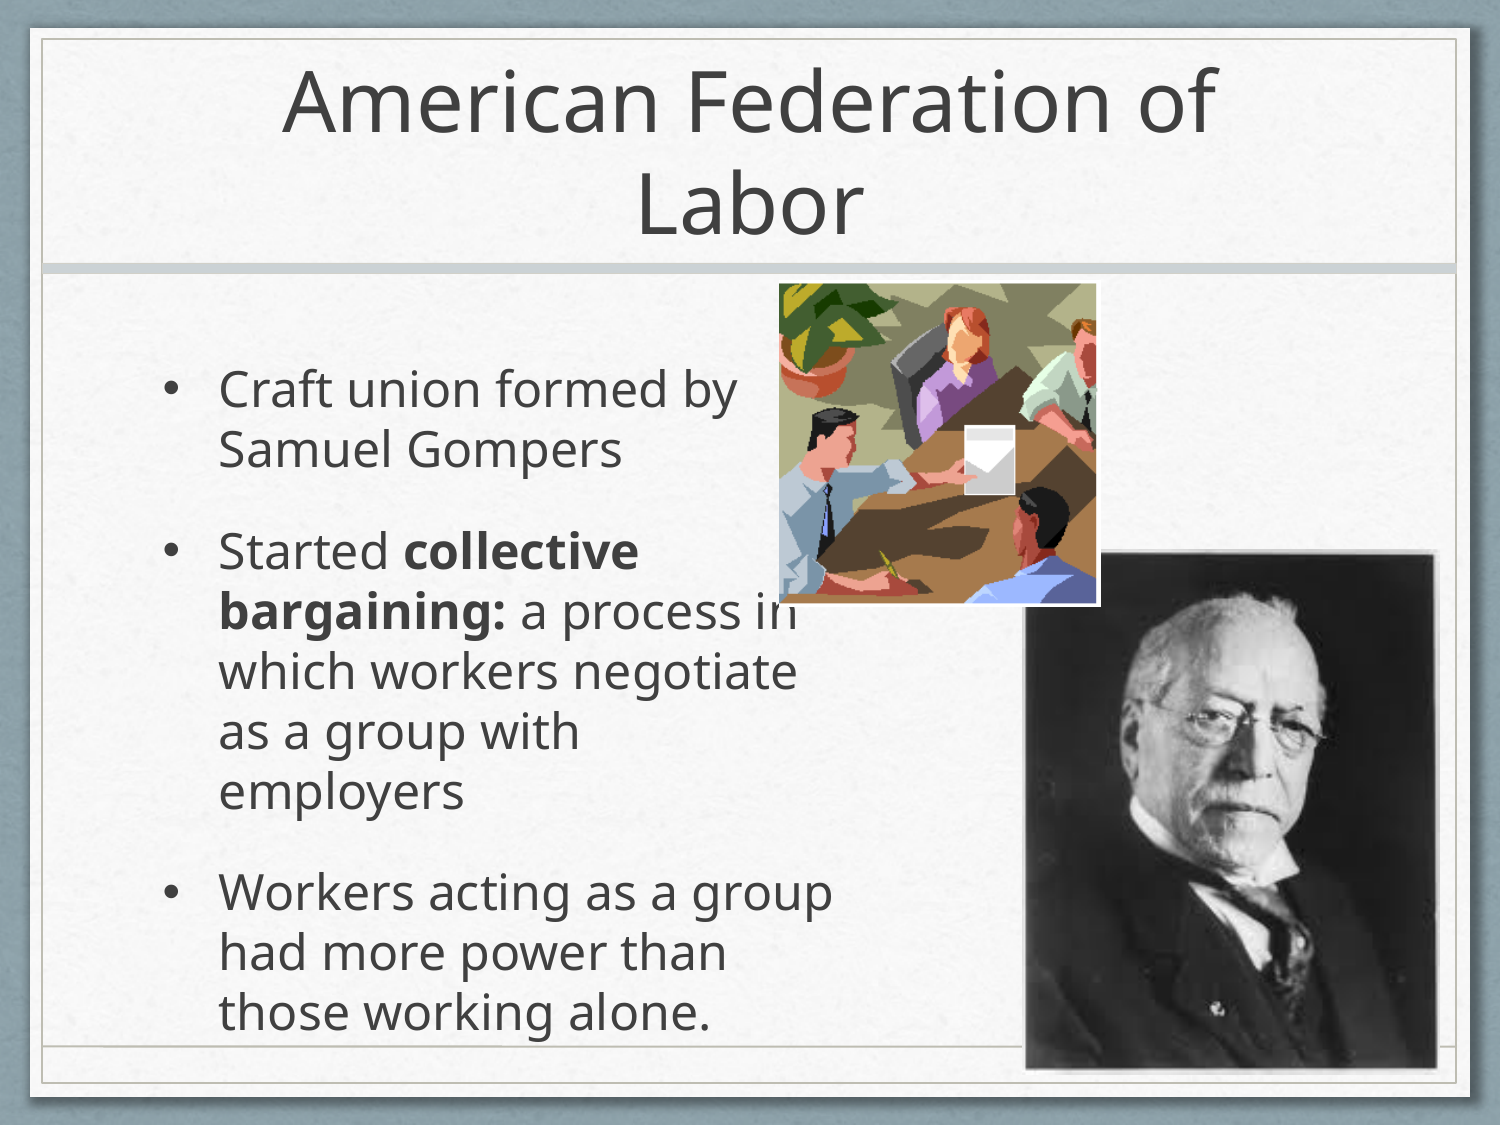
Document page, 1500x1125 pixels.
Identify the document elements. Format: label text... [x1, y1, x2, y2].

picture [30, 28, 1470, 1097]
title American Federation of Labor [147, 40, 1353, 260]
list Craft union formed by Samuel Gompers Started collective bargaining: a process in which workers negotiate as a group with employers Workers acting as a group had more power than those working alone. [147, 350, 852, 995]
